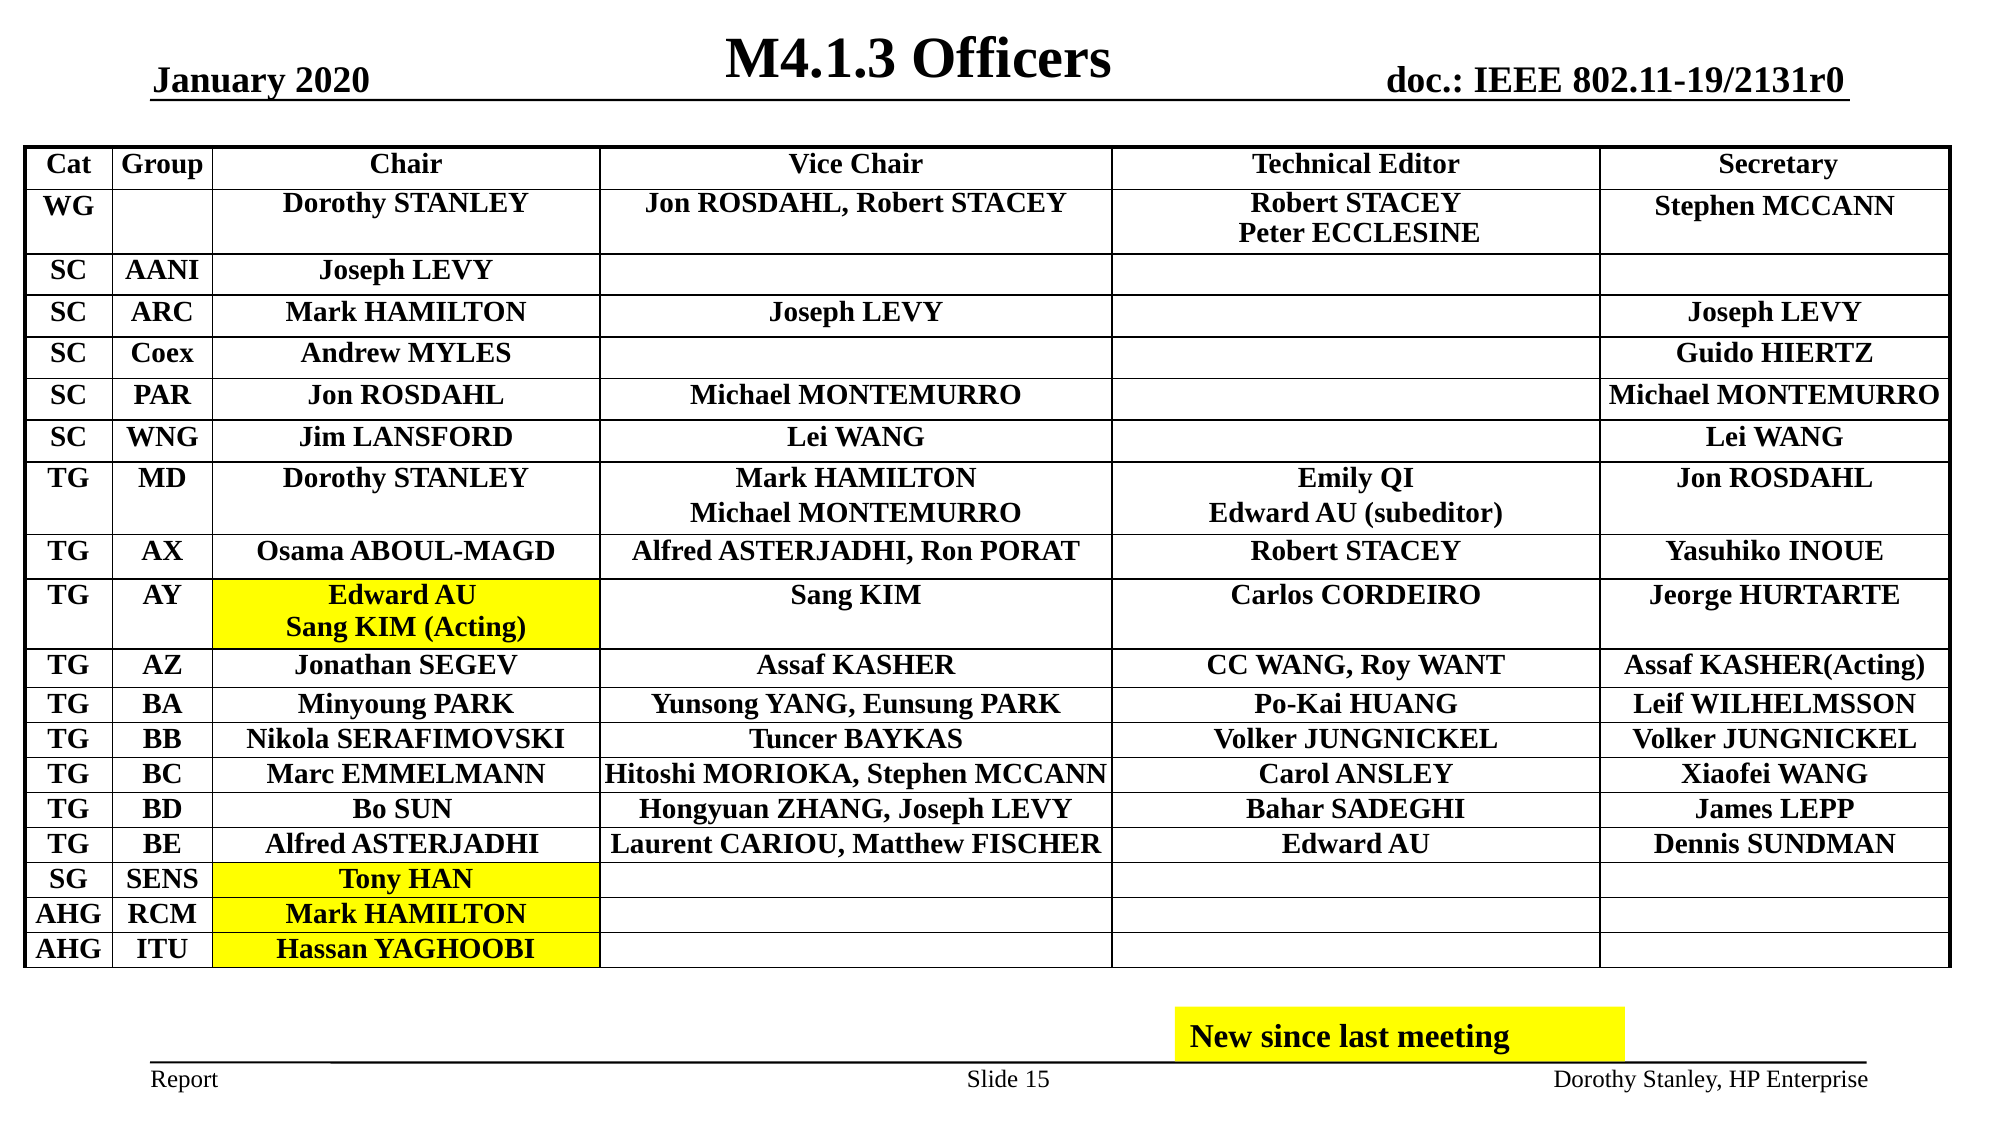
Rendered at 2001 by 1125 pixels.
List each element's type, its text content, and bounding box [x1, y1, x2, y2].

table_cell Coex [113, 338, 212, 378]
table_cell TG [27, 793, 112, 827]
table_cell Bo SUN [213, 793, 599, 827]
table_cell [1113, 338, 1599, 378]
table_cell TG [27, 535, 112, 578]
table_cell Volker JUNGNICKEL [1113, 723, 1599, 757]
table_cell Lei WANG [1601, 421, 1948, 461]
table_cell TG [27, 650, 112, 687]
table_cell [601, 255, 1111, 294]
table_cell Robert STACEY [1113, 535, 1599, 578]
table_cell Yasuhiko INOUE [1601, 535, 1948, 578]
table_cell AZ [113, 650, 212, 687]
table_cell WNG [113, 421, 212, 461]
table_cell TG [27, 723, 112, 757]
table_cell Tony HAN [213, 863, 599, 897]
table_cell Jeorge HURTARTE [1601, 580, 1948, 648]
table_header Vice Chair [601, 149, 1111, 189]
table_cell TG [27, 828, 112, 862]
table_cell SC [27, 338, 112, 378]
table_cell Andrew MYLES [213, 338, 599, 378]
table_cell Joseph LEVY [213, 255, 599, 294]
table_cell Dorothy STANLEY [213, 463, 599, 534]
table_cell AY [113, 580, 212, 648]
table_cell CC WANG, Roy WANT [1113, 650, 1599, 687]
table_cell BA [113, 688, 212, 722]
table_cell Volker JUNGNICKEL [1601, 723, 1948, 757]
text_box New since last meeting [1174, 1006, 1625, 1062]
table_cell Laurent CARIOU, Matthew FISCHER [601, 828, 1111, 862]
table_cell Dorothy STANLEY [213, 190, 599, 253]
table_cell Joseph LEVY [601, 296, 1111, 336]
table_header Group [113, 149, 212, 189]
table_cell Assaf KASHER(Acting) [1601, 650, 1948, 687]
table_cell Mark HAMILTON [213, 898, 599, 932]
table_cell TG [27, 463, 112, 534]
table_cell [1113, 898, 1599, 932]
table_cell [1113, 863, 1599, 897]
table_cell [601, 863, 1111, 897]
table_header Secretary [1601, 149, 1948, 189]
table_cell BD [113, 793, 212, 827]
table_cell AX [113, 535, 212, 578]
table_cell Jon ROSDAHL [213, 379, 599, 419]
table_cell Alfred ASTERJADHI, Ron PORAT [601, 535, 1111, 578]
table_cell Jonathan SEGEV [213, 650, 599, 687]
table_cell [601, 338, 1111, 378]
table_cell AHG [27, 933, 112, 967]
table_header Cat [27, 149, 112, 189]
table_cell [601, 933, 1111, 967]
table_cell ITU [113, 933, 212, 967]
table_cell SC [27, 296, 112, 336]
slide_number Slide 15 [964, 1061, 1053, 1093]
table_cell Lei WANG [601, 421, 1111, 461]
table_cell SC [27, 421, 112, 461]
table_cell Bahar SADEGHI [1113, 793, 1599, 827]
table_cell BB [113, 723, 212, 757]
table_cell Jon ROSDAHL, Robert STACEY [601, 190, 1111, 253]
table_cell Dennis SUNDMAN [1601, 828, 1948, 862]
table_cell Carlos CORDEIRO [1113, 580, 1599, 648]
table_header Chair [213, 149, 599, 189]
table_cell [1601, 898, 1948, 932]
table_cell Yunsong YANG, Eunsung PARK [601, 688, 1111, 722]
table_cell Assaf KASHER [601, 650, 1111, 687]
table_cell Joseph LEVY [1601, 296, 1948, 336]
table_cell SENS [113, 863, 212, 897]
table_cell James LEPP [1601, 793, 1948, 827]
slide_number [152, 54, 406, 101]
table_cell Jim LANSFORD [213, 421, 599, 461]
table_cell [601, 898, 1111, 932]
table_cell [1113, 421, 1599, 461]
table_cell Mark HAMILTON [213, 296, 599, 336]
table_cell Sang KIM [601, 580, 1111, 648]
table_cell [1113, 296, 1599, 336]
table_cell BE [113, 828, 212, 862]
table_cell TG [27, 758, 112, 792]
table_cell SC [27, 379, 112, 419]
table_cell Osama ABOUL-MAGD [213, 535, 599, 578]
footer Dorothy Stanley, HP Enterprise [1512, 1061, 1869, 1093]
table_cell WG [27, 190, 112, 253]
table_cell Hitoshi MORIOKA, Stephen MCCANN [601, 758, 1111, 792]
table_cell [1601, 255, 1948, 294]
table_cell [1601, 863, 1948, 897]
table_cell MD [113, 463, 212, 534]
table_cell [1113, 933, 1599, 967]
title M4.1.3 Officers [324, 23, 1513, 86]
table_cell Guido HIERTZ [1601, 338, 1948, 378]
table_header Technical Editor [1113, 149, 1599, 189]
table_cell [1601, 933, 1948, 967]
table_cell Leif WILHELMSSON [1601, 688, 1948, 722]
table_cell Hassan YAGHOOBI [213, 933, 599, 967]
table_cell Jon ROSDAHL [1601, 463, 1948, 534]
table_cell Emily QI Edward AU (subeditor) [1113, 463, 1599, 534]
table_cell Marc EMMELMANN [213, 758, 599, 792]
table_cell AANI [113, 255, 212, 294]
table_cell Xiaofei WANG [1601, 758, 1948, 792]
table_cell RCM [113, 898, 212, 932]
table_cell Po-Kai HUANG [1113, 688, 1599, 722]
table_cell BC [113, 758, 212, 792]
table_cell SC [27, 255, 112, 294]
table_cell Robert STACEY Peter ECCLESINE [1113, 190, 1599, 253]
table_cell [1113, 379, 1599, 419]
table_cell Nikola SERAFIMOVSKI [213, 723, 599, 757]
table_cell Tuncer BAYKAS [601, 723, 1111, 757]
table_cell Stephen MCCANN [1601, 190, 1948, 253]
table_cell Michael MONTEMURRO [601, 379, 1111, 419]
table_cell Hongyuan ZHANG, Joseph LEVY [601, 793, 1111, 827]
table_cell Edward AU Sang KIM (Acting) [213, 580, 599, 648]
table_cell Carol ANSLEY [1113, 758, 1599, 792]
table_cell Michael MONTEMURRO [1601, 379, 1948, 419]
table_cell Edward AU [1113, 828, 1599, 862]
table_cell Minyoung PARK [213, 688, 599, 722]
table_cell TG [27, 688, 112, 722]
table_cell [1113, 255, 1599, 294]
table_cell [113, 190, 212, 253]
table_cell Mark HAMILTON Michael MONTEMURRO [601, 463, 1111, 534]
table_cell AHG [27, 898, 112, 932]
table_cell SG [27, 863, 112, 897]
table_cell ARC [113, 296, 212, 336]
table_cell TG [27, 580, 112, 648]
table_cell PAR [113, 379, 212, 419]
table_cell Alfred ASTERJADHI [213, 828, 599, 862]
